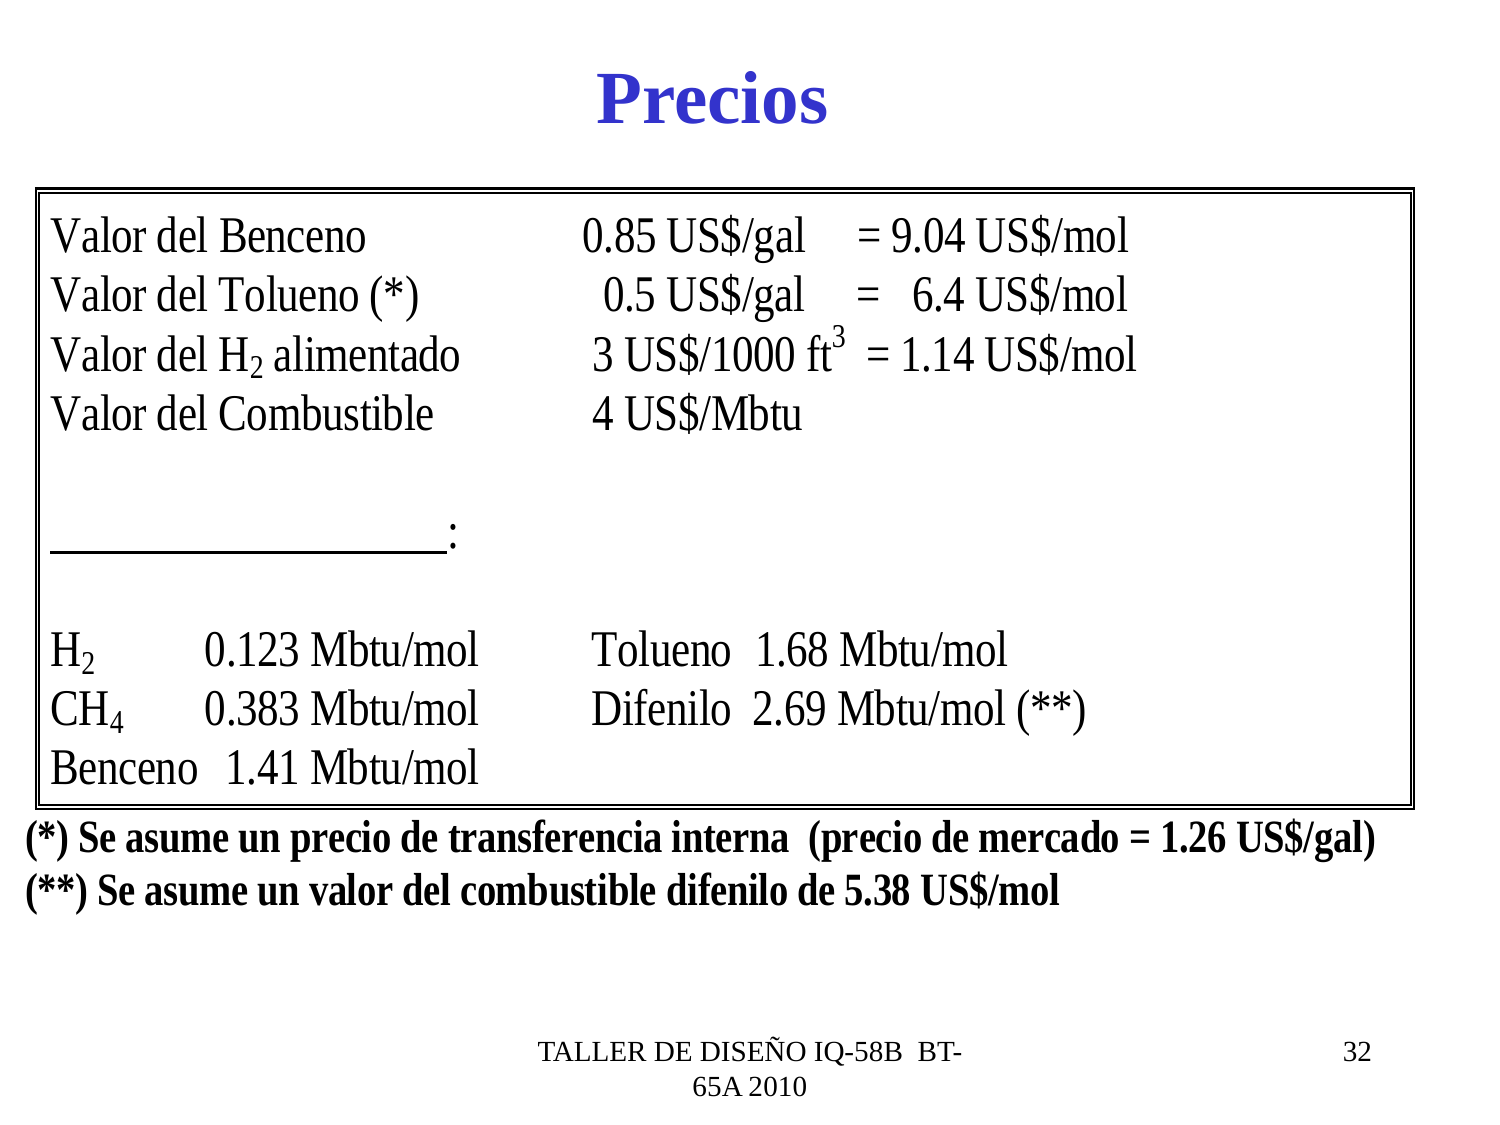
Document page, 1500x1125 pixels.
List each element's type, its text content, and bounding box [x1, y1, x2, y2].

text_box Precios [74, 0, 1350, 185]
footer TALLER DE DISEÑO IQ-58B BT-65A 2010 [512, 1024, 988, 1101]
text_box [0, 187, 1451, 1013]
slide_number 32 [1074, 1024, 1388, 1101]
